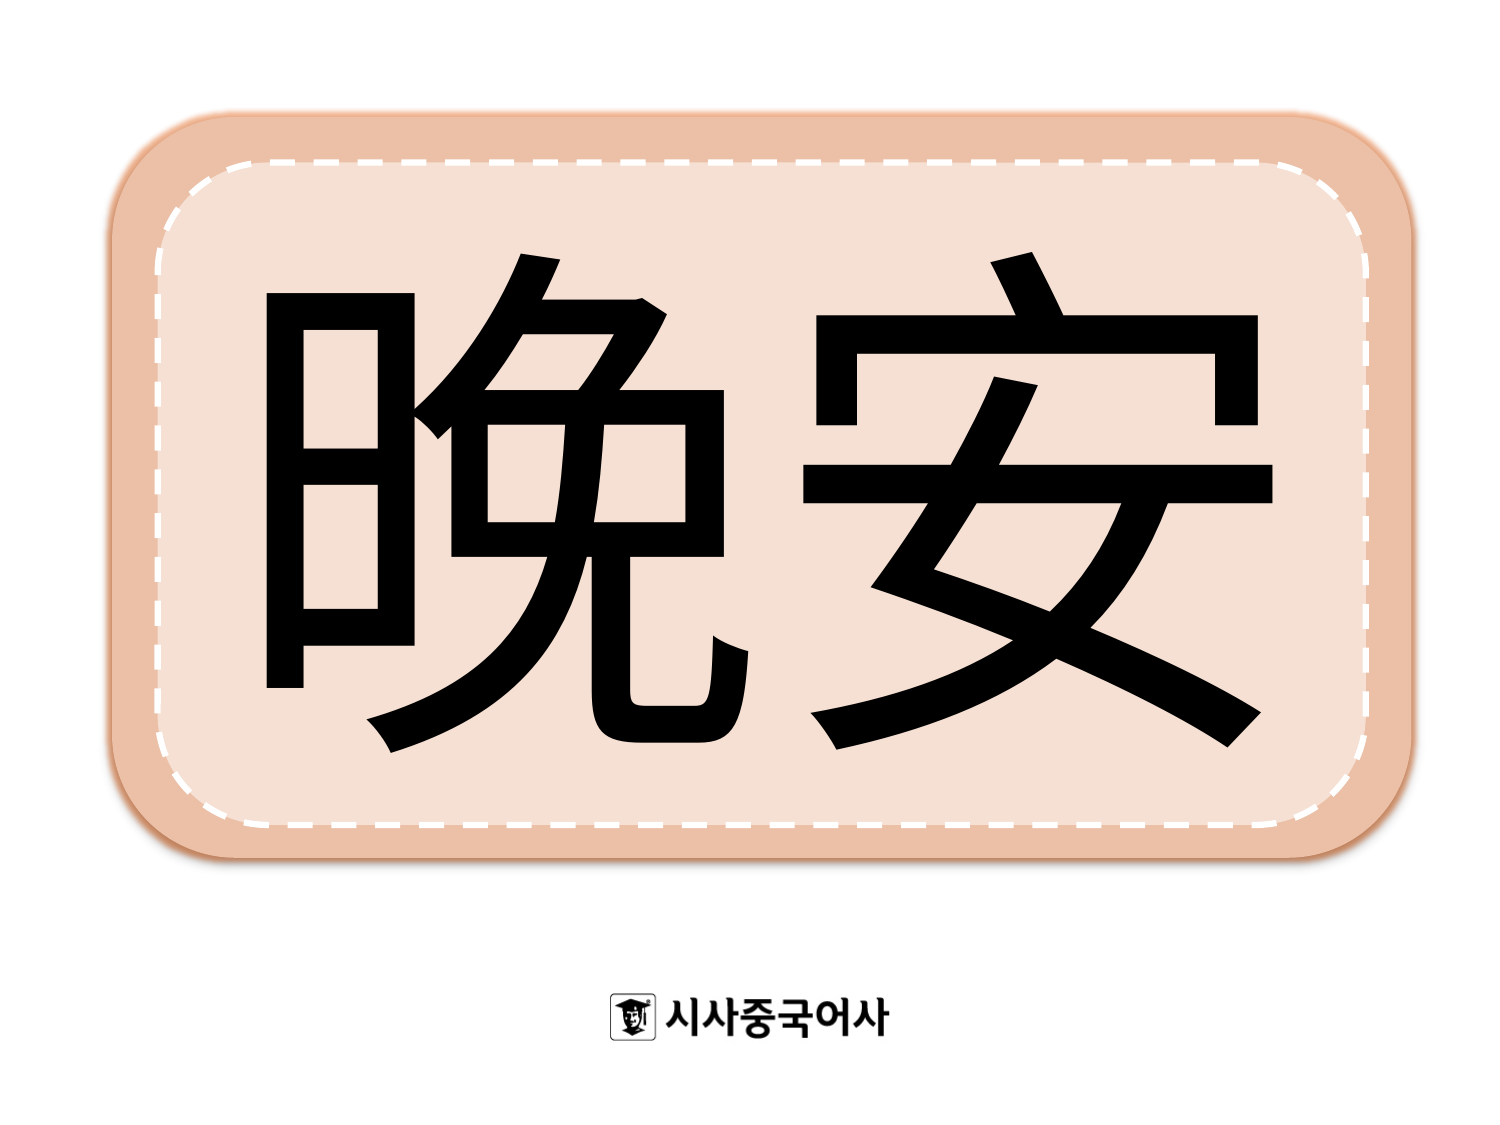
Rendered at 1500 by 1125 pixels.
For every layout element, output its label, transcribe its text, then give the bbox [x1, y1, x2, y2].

text_box 晚安 [162, 160, 1371, 824]
picture [602, 987, 898, 1047]
